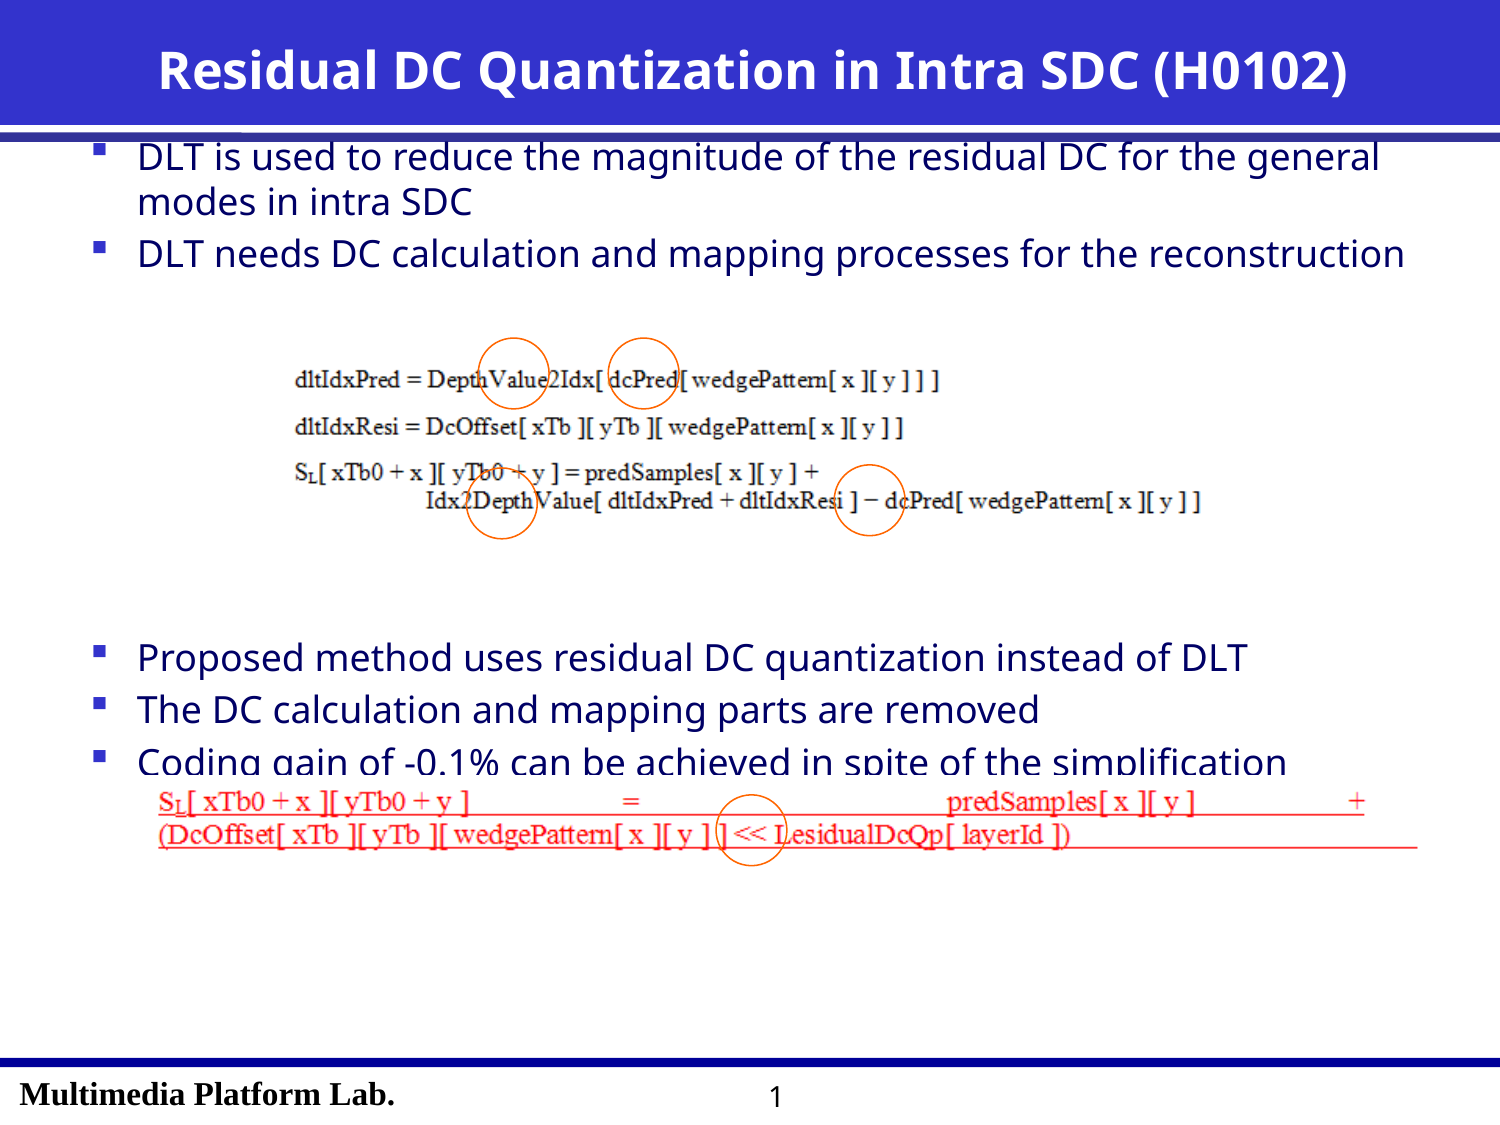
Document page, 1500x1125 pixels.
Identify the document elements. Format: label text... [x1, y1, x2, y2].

picture [279, 361, 1221, 523]
text_box [850, 530, 889, 536]
list DLT is used to reduce the magnitude of the residual DC for the general modes in intra SDC DLT needs DC calculation and mapping processes for the reconstruction Proposed method uses residual DC quantization instead of DLT The DC calculation and mapping parts are removed Coding gain of -0.1% can be achieved in spite of the simplification [0, 125, 1500, 1038]
text_box [478, 530, 526, 539]
slide_number 1 [662, 1070, 801, 1121]
text_box [610, 338, 677, 360]
picture [143, 774, 1424, 863]
text_box [480, 338, 547, 360]
title Residual DC Quantization in Intra SDC (H0102) [46, 12, 1460, 125]
